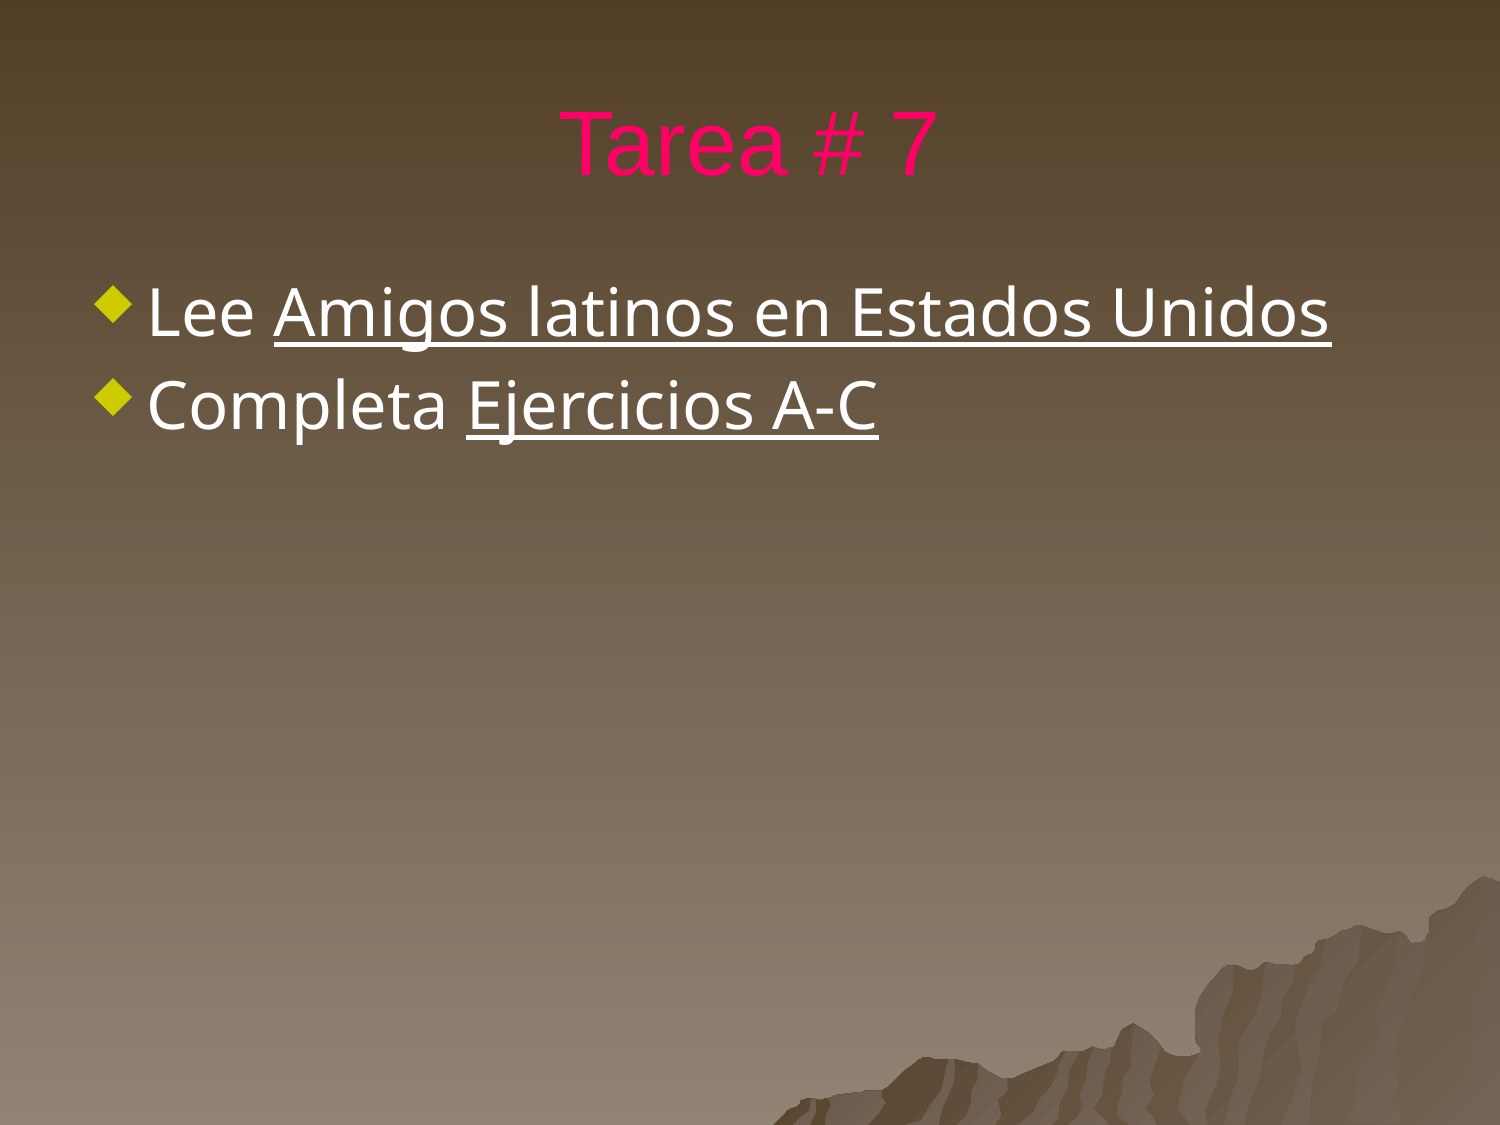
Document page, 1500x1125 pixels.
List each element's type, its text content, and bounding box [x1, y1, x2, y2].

title Tarea # 7 [75, 45, 1425, 233]
list Lee Amigos latinos en Estados Unidos Completa Ejercicios A-C [75, 262, 1425, 1006]
